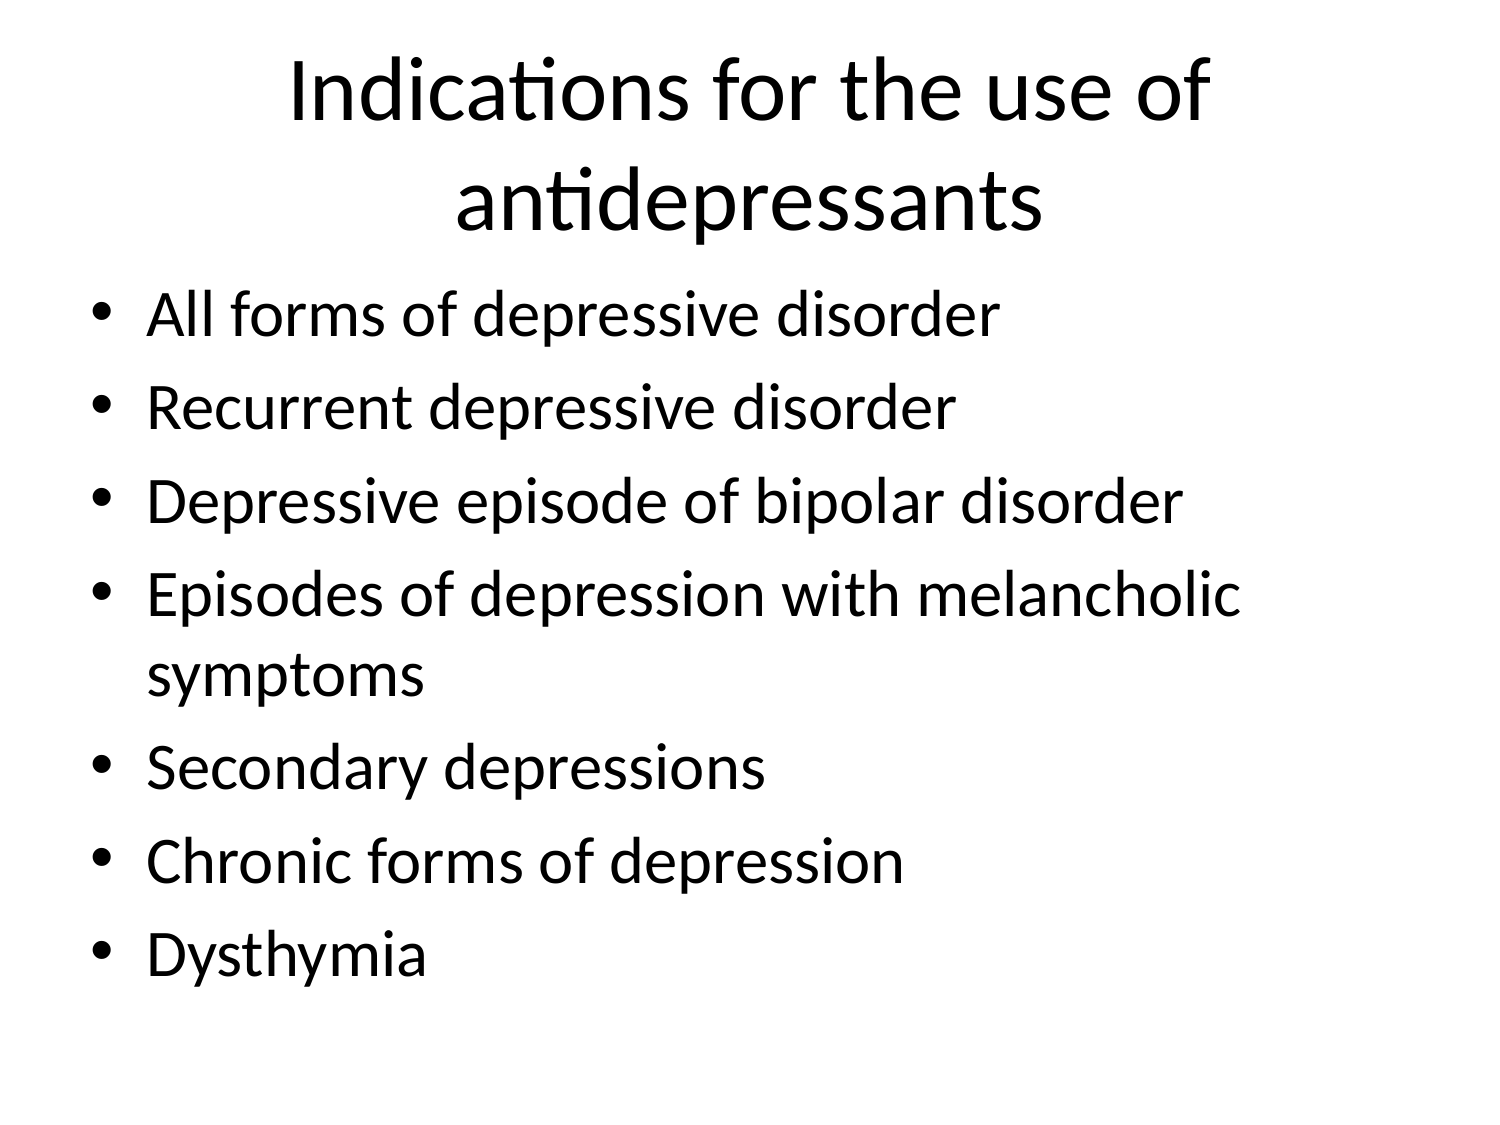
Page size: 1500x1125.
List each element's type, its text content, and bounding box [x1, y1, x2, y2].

list All forms of depressive disorder Recurrent depressive disorder Depressive episode of bipolar disorder Episodes of depression with melancholic symptoms Secondary depressions Chronic forms of depression Dysthymia [74, 262, 1426, 1006]
title Indications for the use of antidepressants [74, 44, 1426, 233]
